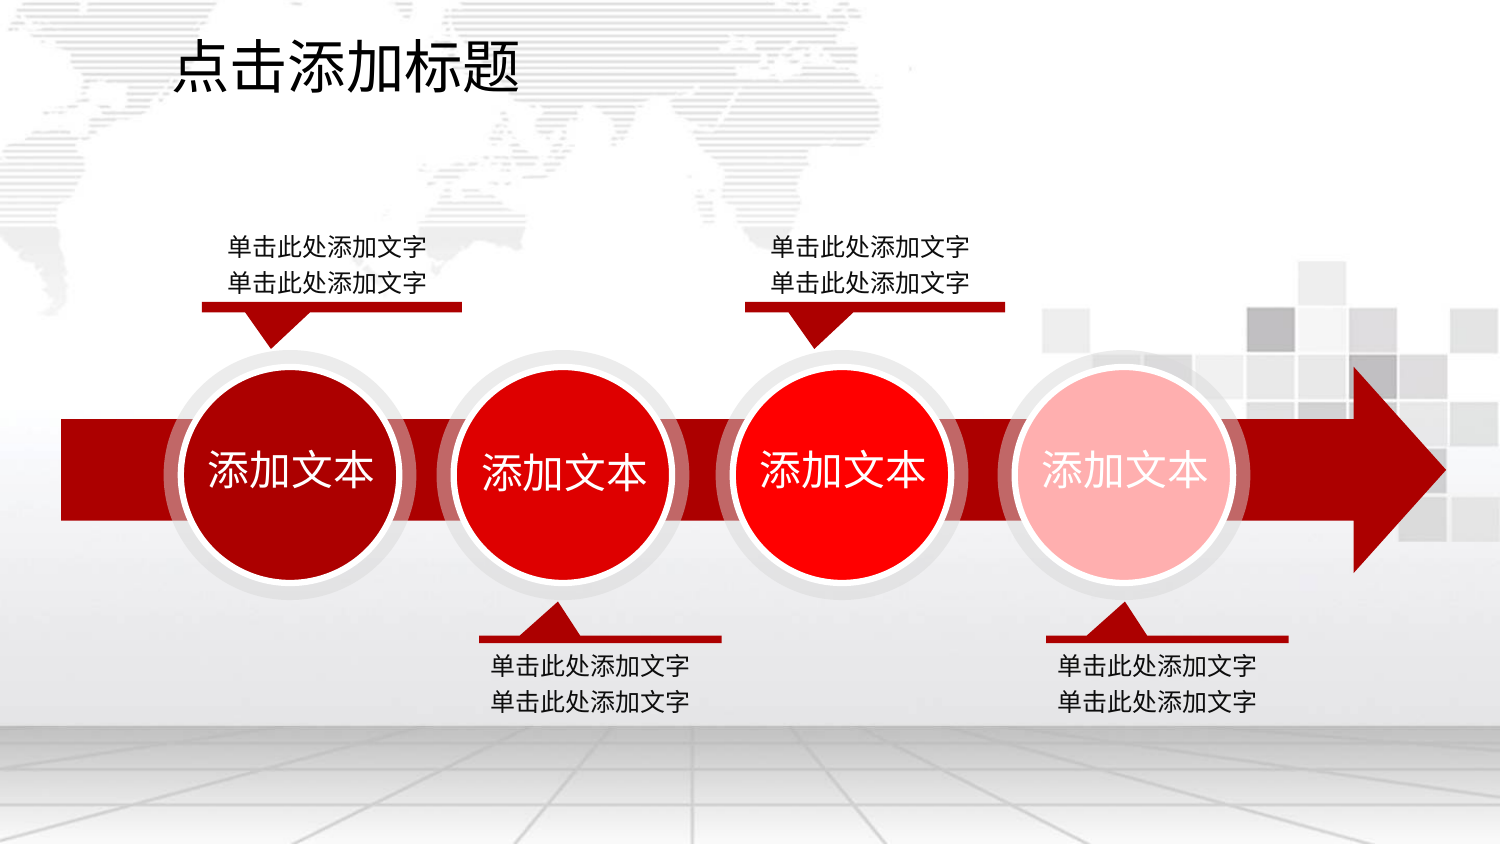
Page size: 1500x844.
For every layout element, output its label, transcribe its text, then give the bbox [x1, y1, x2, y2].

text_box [985, 349, 1265, 601]
text_box 单击此处添加文字 单击此处添加文字 [475, 637, 718, 724]
text_box 单击此处添加文字 单击此处添加文字 [212, 217, 455, 305]
text_box 单击此处添加文字 单击此处添加文字 [756, 217, 999, 305]
picture [0, 0, 1500, 844]
text_box 点击添加标题 [156, 22, 563, 108]
text_box [61, 419, 151, 521]
text_box [1045, 601, 1290, 645]
text_box [478, 601, 723, 645]
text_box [151, 349, 432, 601]
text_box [703, 349, 984, 601]
text_box [200, 300, 463, 349]
text_box 单击此处添加文字 单击此处添加文字 [1042, 637, 1285, 724]
text_box [1265, 366, 1447, 574]
text_box [744, 300, 1007, 349]
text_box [432, 349, 703, 601]
